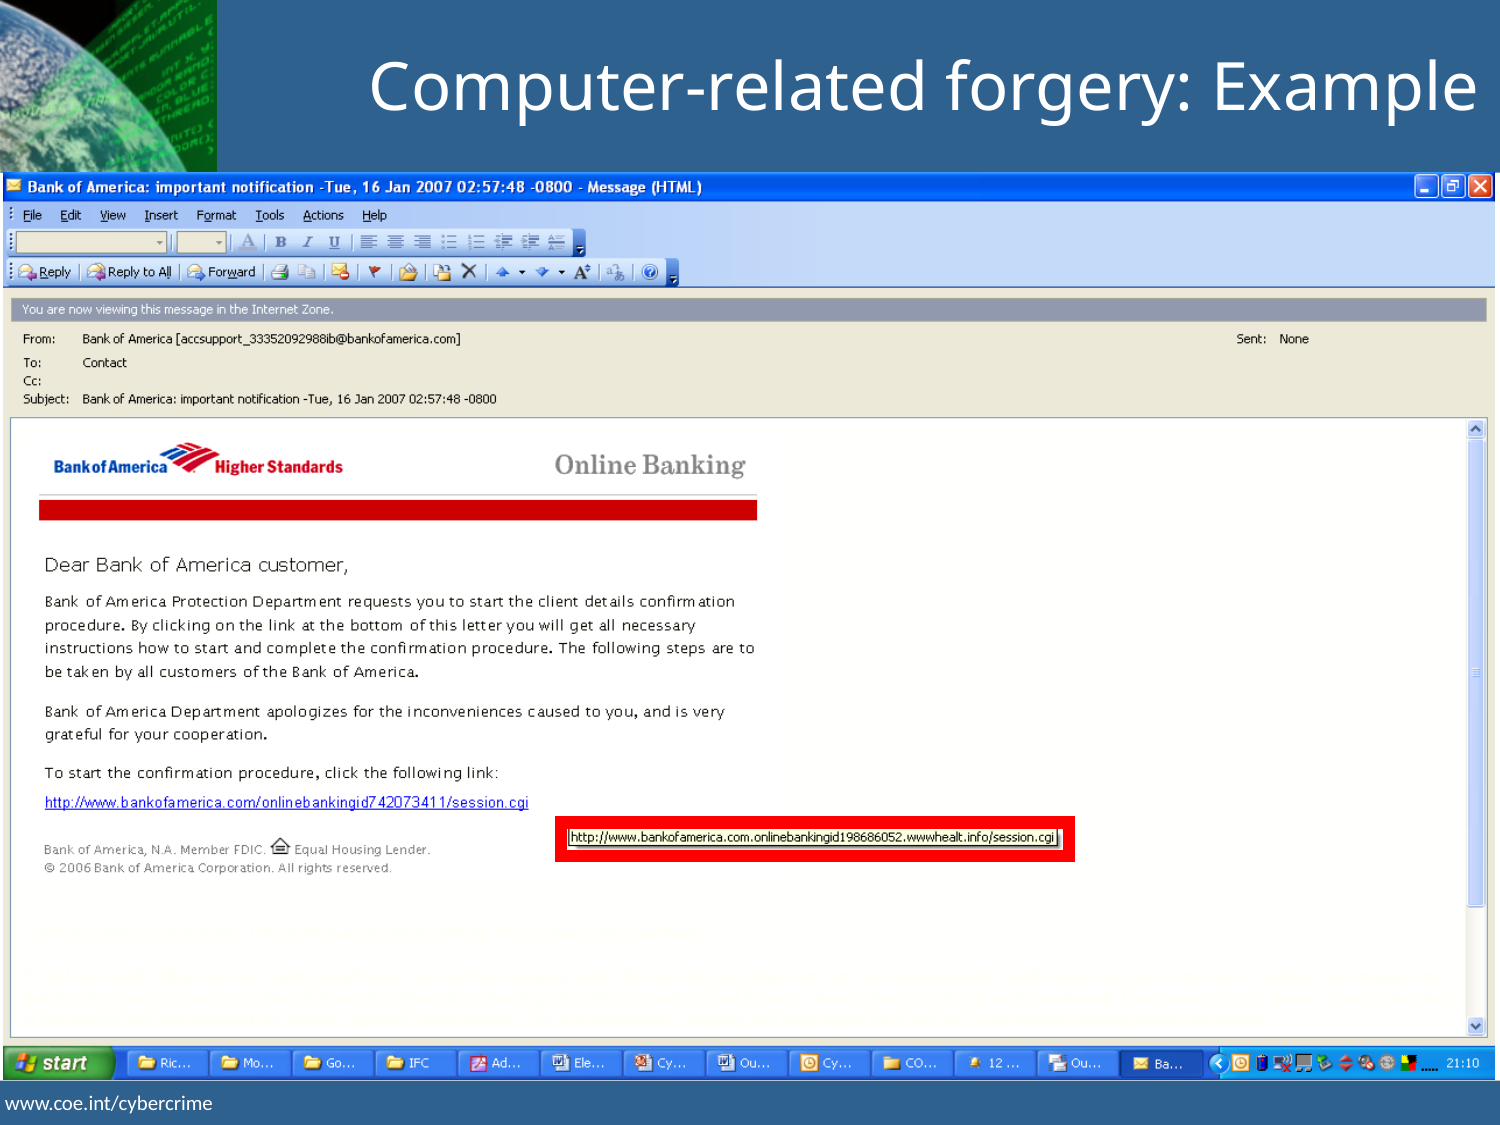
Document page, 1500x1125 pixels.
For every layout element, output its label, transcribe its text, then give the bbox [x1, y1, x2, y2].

picture [0, 0, 217, 173]
text_box Computer-related forgery: Example [242, 36, 1495, 131]
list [3, 172, 1495, 1080]
